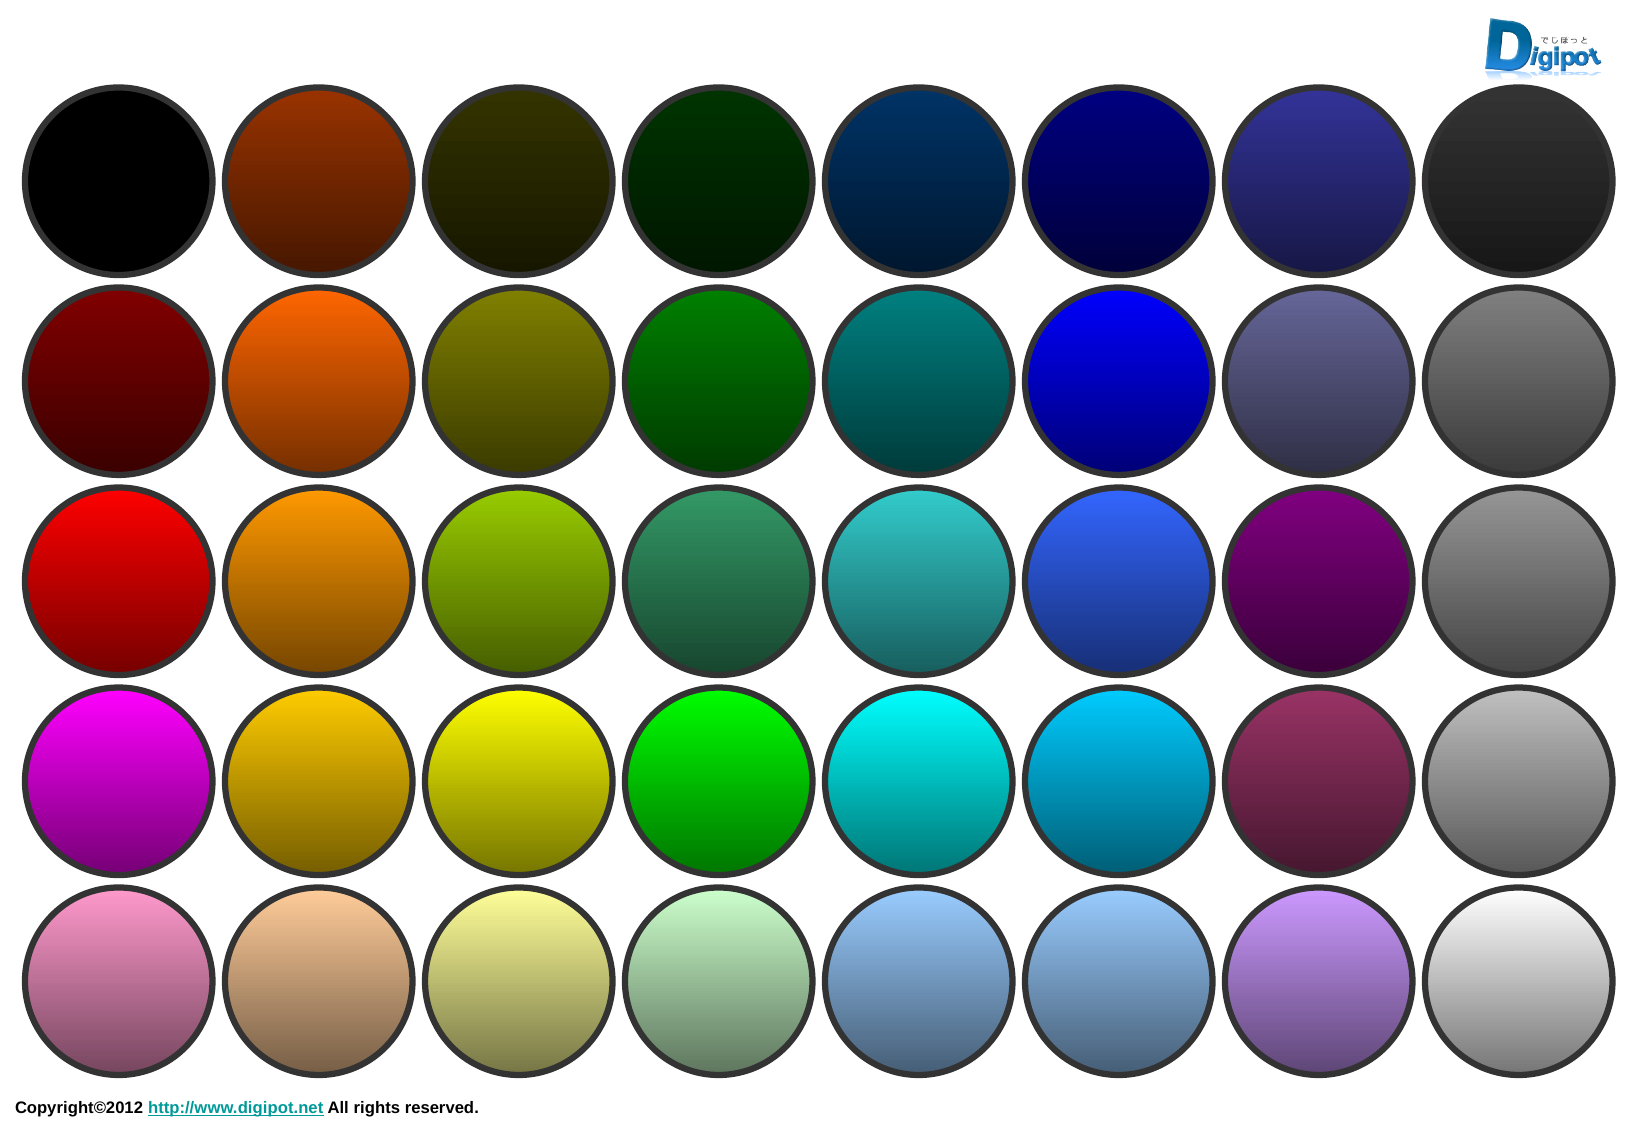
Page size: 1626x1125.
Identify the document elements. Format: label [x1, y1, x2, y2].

text_box [825, 287, 1013, 475]
text_box [1425, 487, 1613, 676]
text_box [1425, 887, 1613, 1075]
text_box [1025, 487, 1213, 676]
text_box [1224, 687, 1413, 876]
text_box [1425, 687, 1613, 876]
text_box [1224, 287, 1413, 475]
text_box [225, 887, 413, 1075]
text_box [425, 487, 613, 676]
text_box [1025, 687, 1213, 876]
text_box [624, 87, 813, 276]
text_box [24, 687, 213, 876]
text_box [1025, 287, 1213, 475]
text_box [225, 287, 413, 475]
text_box [1425, 287, 1613, 475]
text_box [24, 887, 213, 1075]
text_box [624, 487, 813, 676]
text_box [1224, 487, 1413, 676]
text_box [24, 487, 213, 676]
text_box [225, 687, 413, 876]
text_box [825, 887, 1013, 1075]
text_box [425, 687, 613, 876]
text_box [1025, 87, 1213, 276]
text_box [425, 87, 613, 276]
text_box [1025, 887, 1213, 1075]
text_box [825, 87, 1013, 276]
text_box [1425, 87, 1613, 276]
picture [1485, 18, 1602, 82]
text_box [425, 887, 613, 1075]
text_box [225, 487, 413, 676]
text_box [225, 87, 413, 276]
text_box [825, 487, 1013, 676]
text_box [624, 687, 813, 876]
text_box [24, 287, 213, 475]
text_box [1224, 887, 1413, 1075]
text_box [624, 287, 813, 475]
text_box [624, 887, 813, 1075]
text_box [1224, 87, 1413, 276]
text_box [24, 87, 213, 276]
text_box [425, 287, 613, 475]
text_box [825, 687, 1013, 876]
